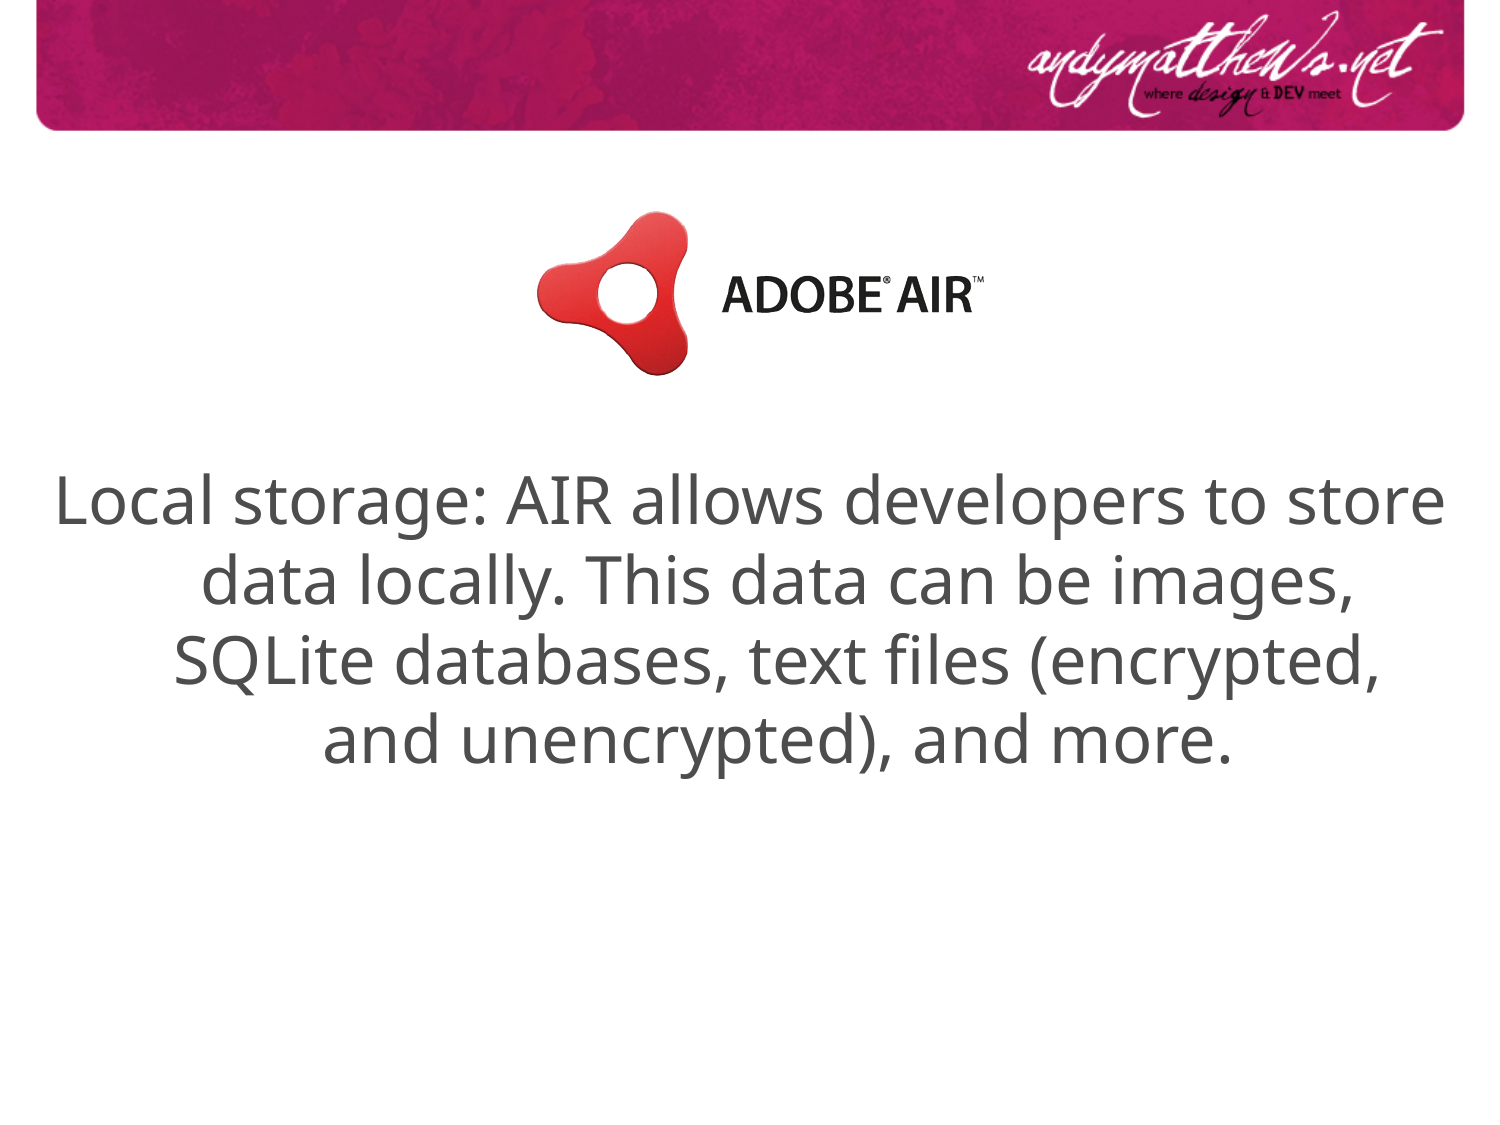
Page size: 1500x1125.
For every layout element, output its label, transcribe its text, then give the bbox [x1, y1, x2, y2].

list Local storage: AIR allows developers to store data locally. This data can be images, SQLite databases, text files (encrypted, and unencrypted), and more. [37, 449, 1465, 871]
picture [0, 0, 1500, 1125]
